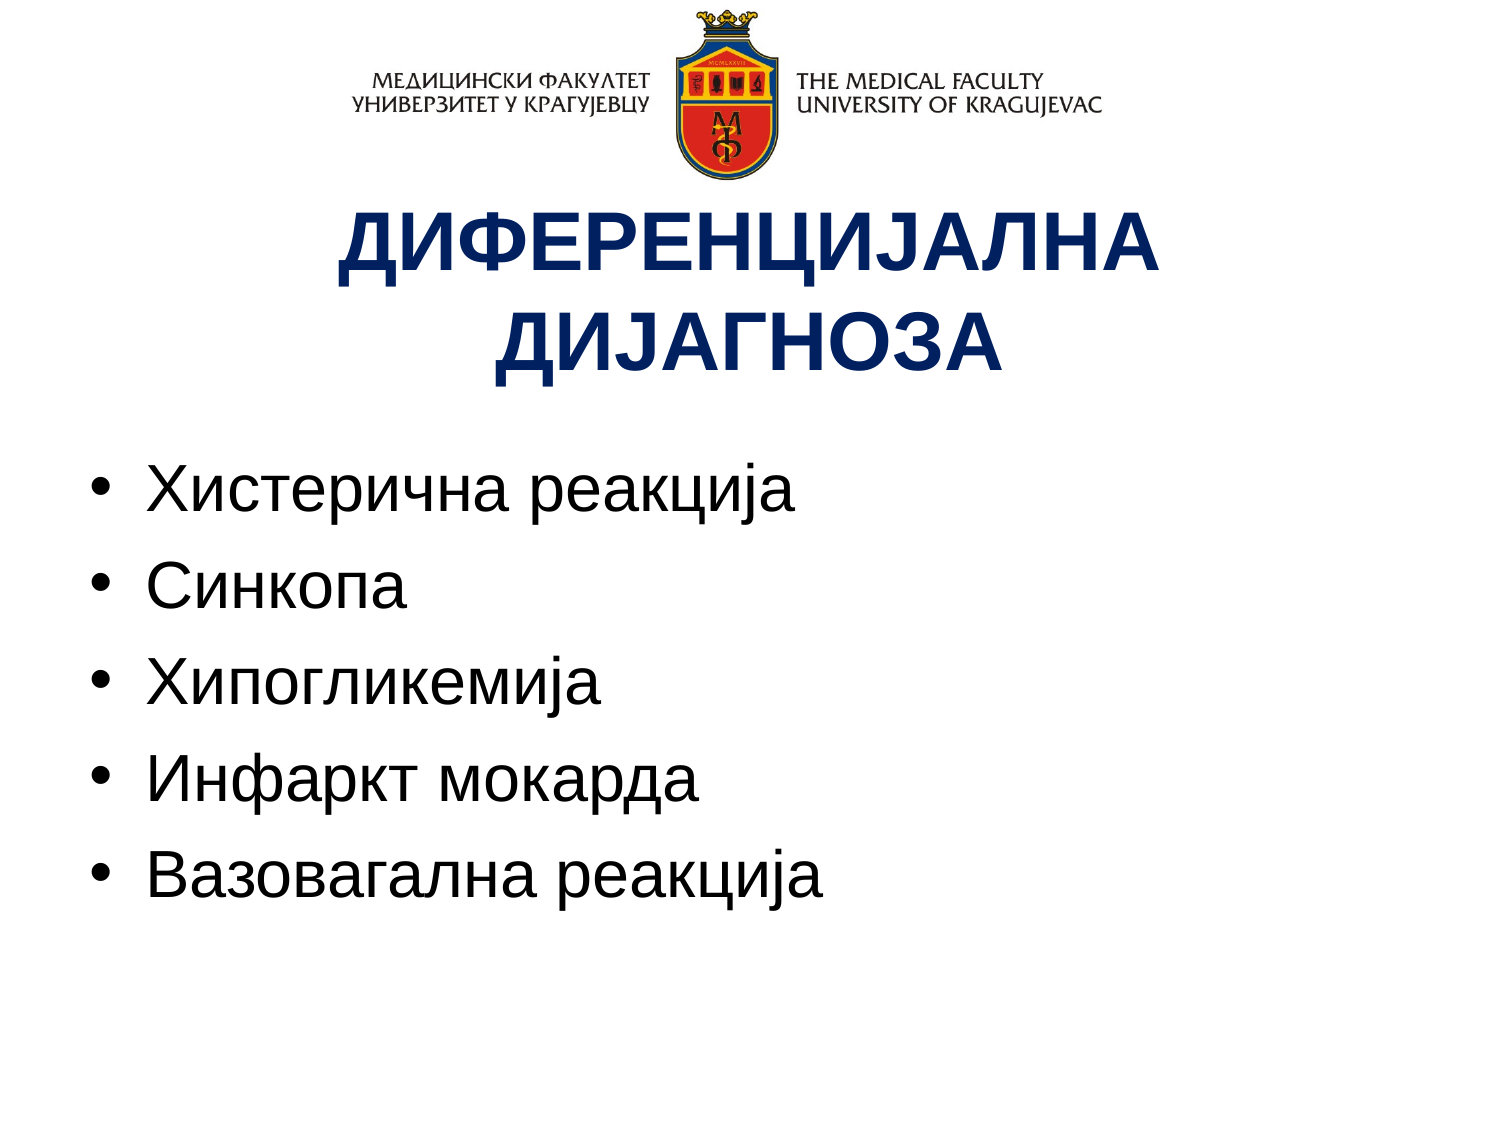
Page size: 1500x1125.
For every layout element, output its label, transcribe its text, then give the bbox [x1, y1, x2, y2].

picture [328, 0, 1125, 191]
text_box ДИФЕРЕНЦИЈАЛНА ДИЈАГНОЗА [74, 224, 1425, 437]
text_box Хистерична реакција Синкопа Хипогликемија Инфаркт мокарда Вазовагална реакција [74, 437, 1425, 1013]
